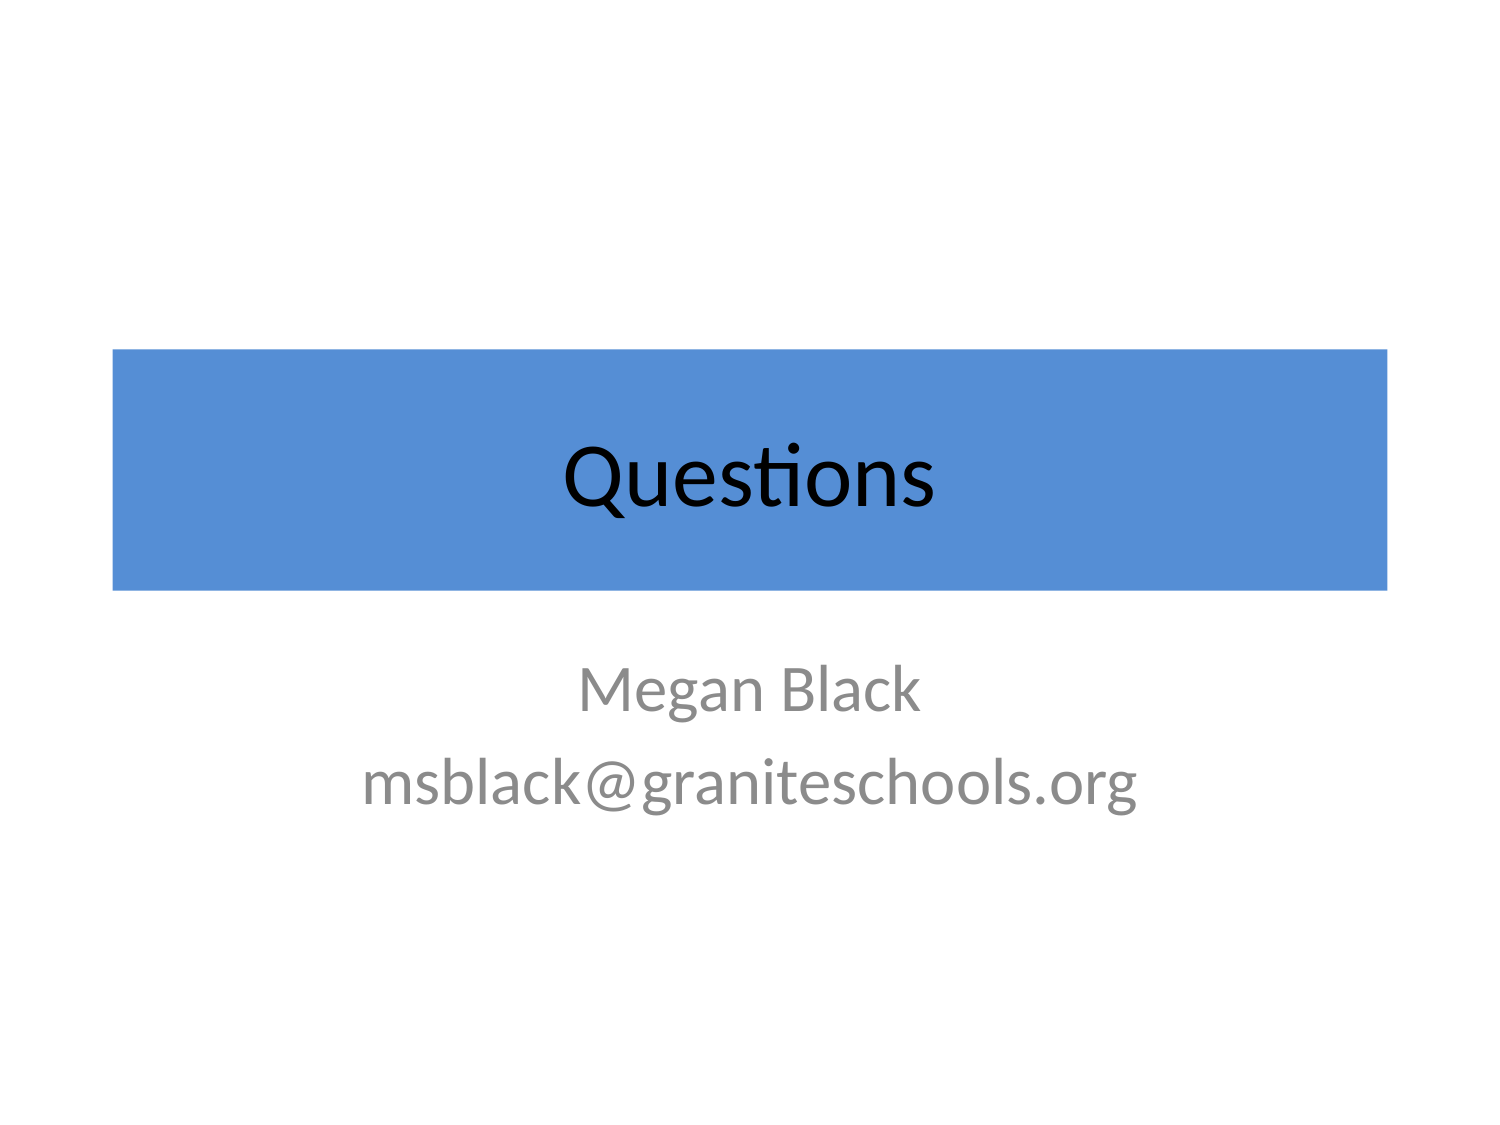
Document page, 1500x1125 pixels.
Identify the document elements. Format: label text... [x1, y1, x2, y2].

subtitle Megan Black msblack@graniteschools.org [225, 637, 1275, 925]
title Questions [112, 349, 1388, 591]
